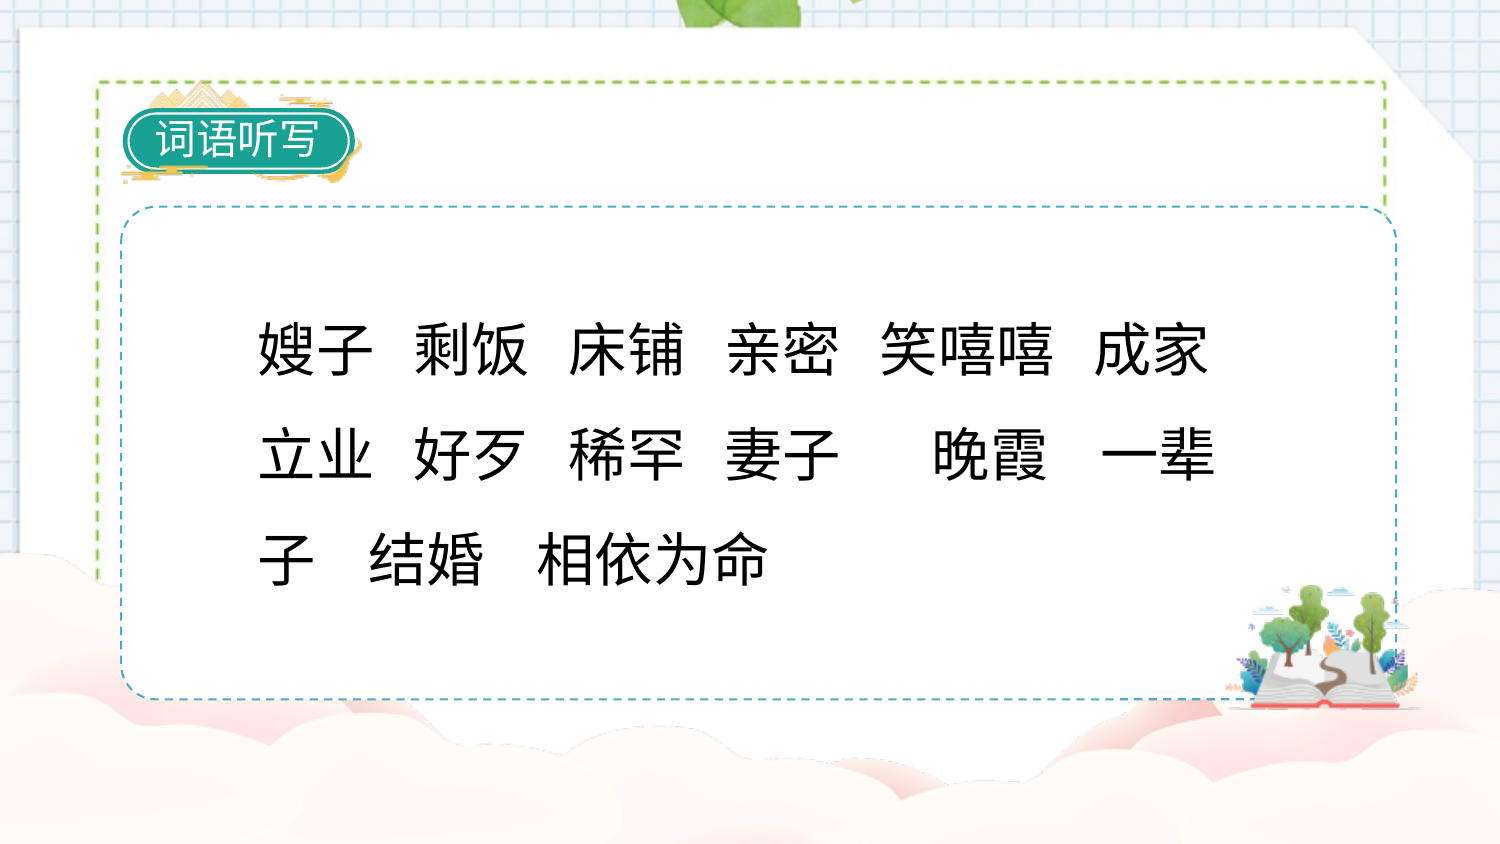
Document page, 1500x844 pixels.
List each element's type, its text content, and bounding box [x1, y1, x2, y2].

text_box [121, 80, 362, 184]
picture [0, 0, 1500, 844]
text_box 嫂子 剩饭 床铺 亲密 笑嘻嘻 成家立业 好歹 稀罕 妻子 晚霞 一辈子 结婚 相依为命 [243, 271, 1275, 553]
text_box [120, 205, 1398, 553]
